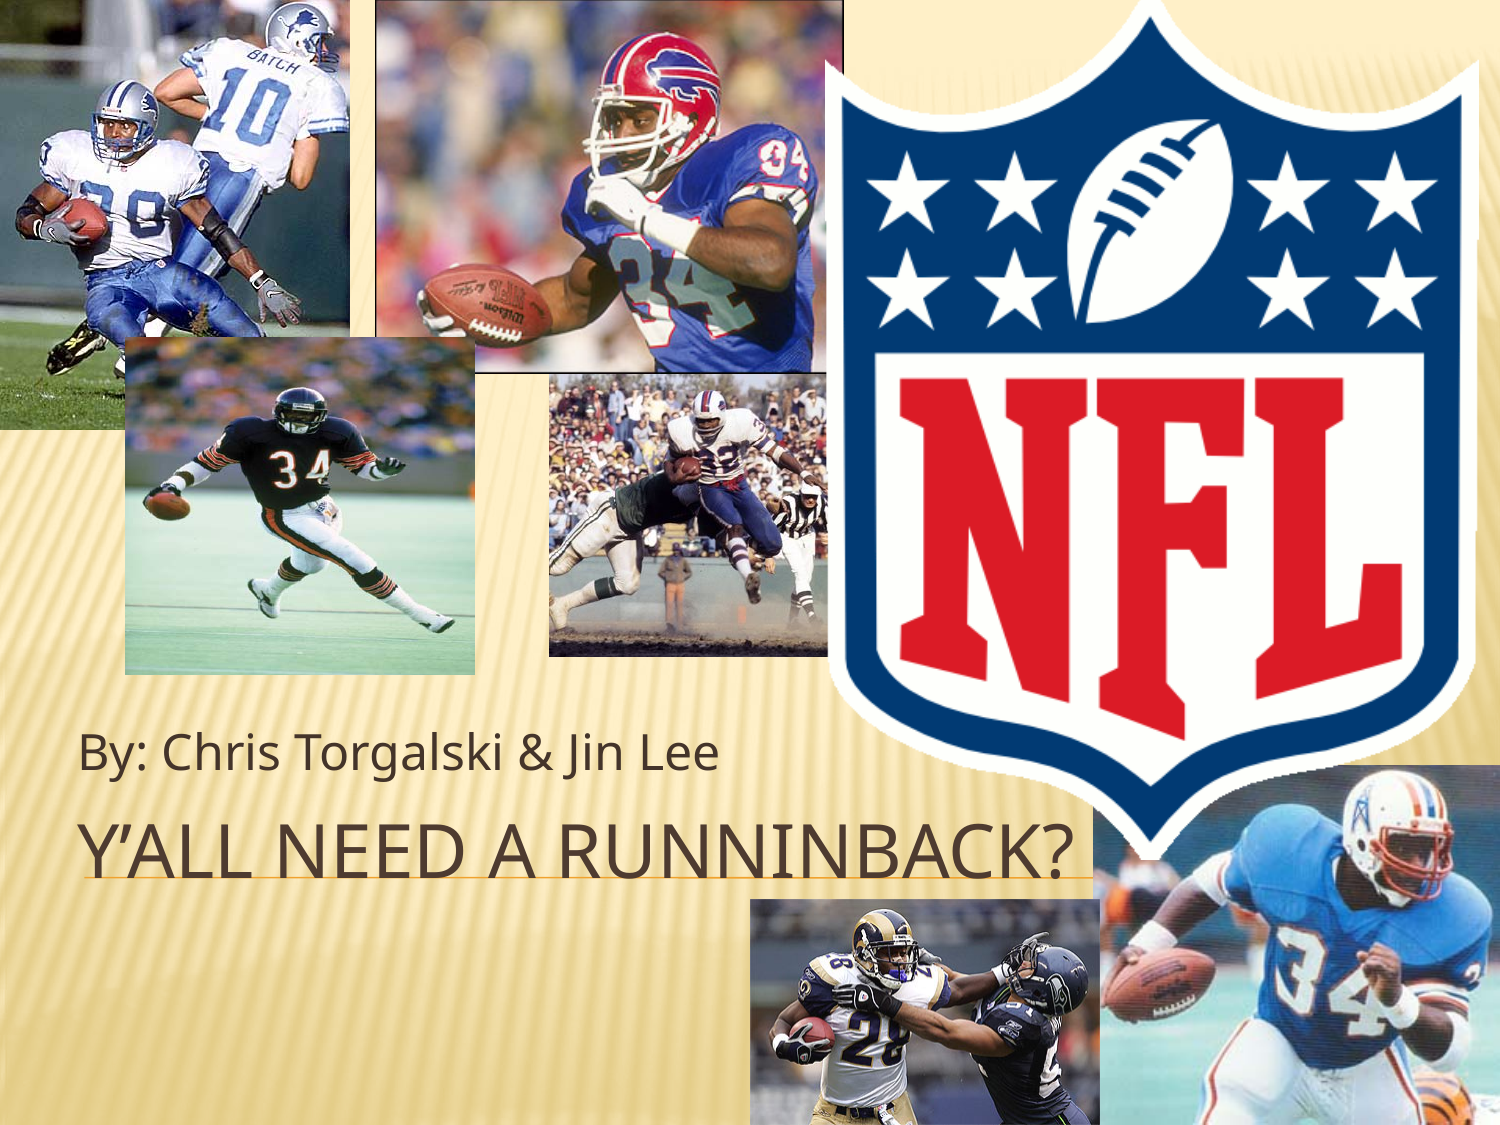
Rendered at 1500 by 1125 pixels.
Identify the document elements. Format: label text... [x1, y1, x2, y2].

title Y’all Need a Runninback? [62, 796, 1083, 997]
picture [0, 0, 1500, 1125]
picture [549, 384, 822, 657]
subtitle By: Chris Torgalski & Jin Lee [62, 637, 814, 788]
